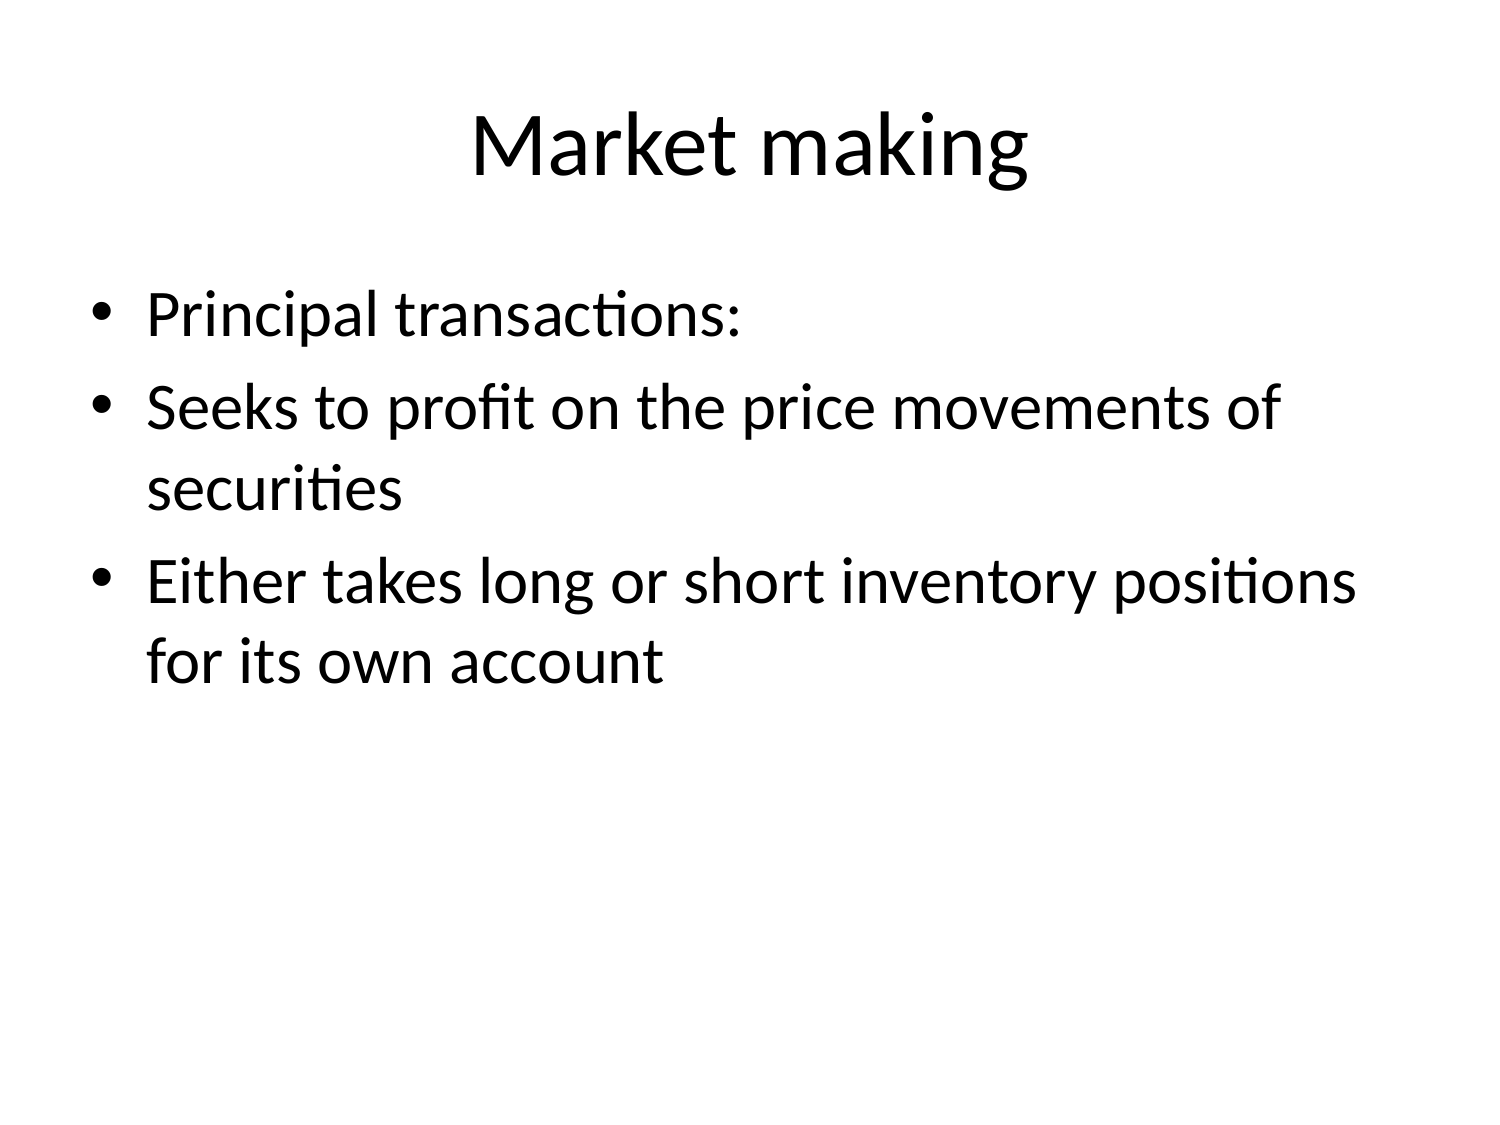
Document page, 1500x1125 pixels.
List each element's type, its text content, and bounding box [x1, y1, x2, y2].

title Market making [75, 45, 1425, 233]
list Principal transactions: Seeks to profit on the price movements of securities Either takes long or short inventory positions for its own account [75, 262, 1425, 1005]
